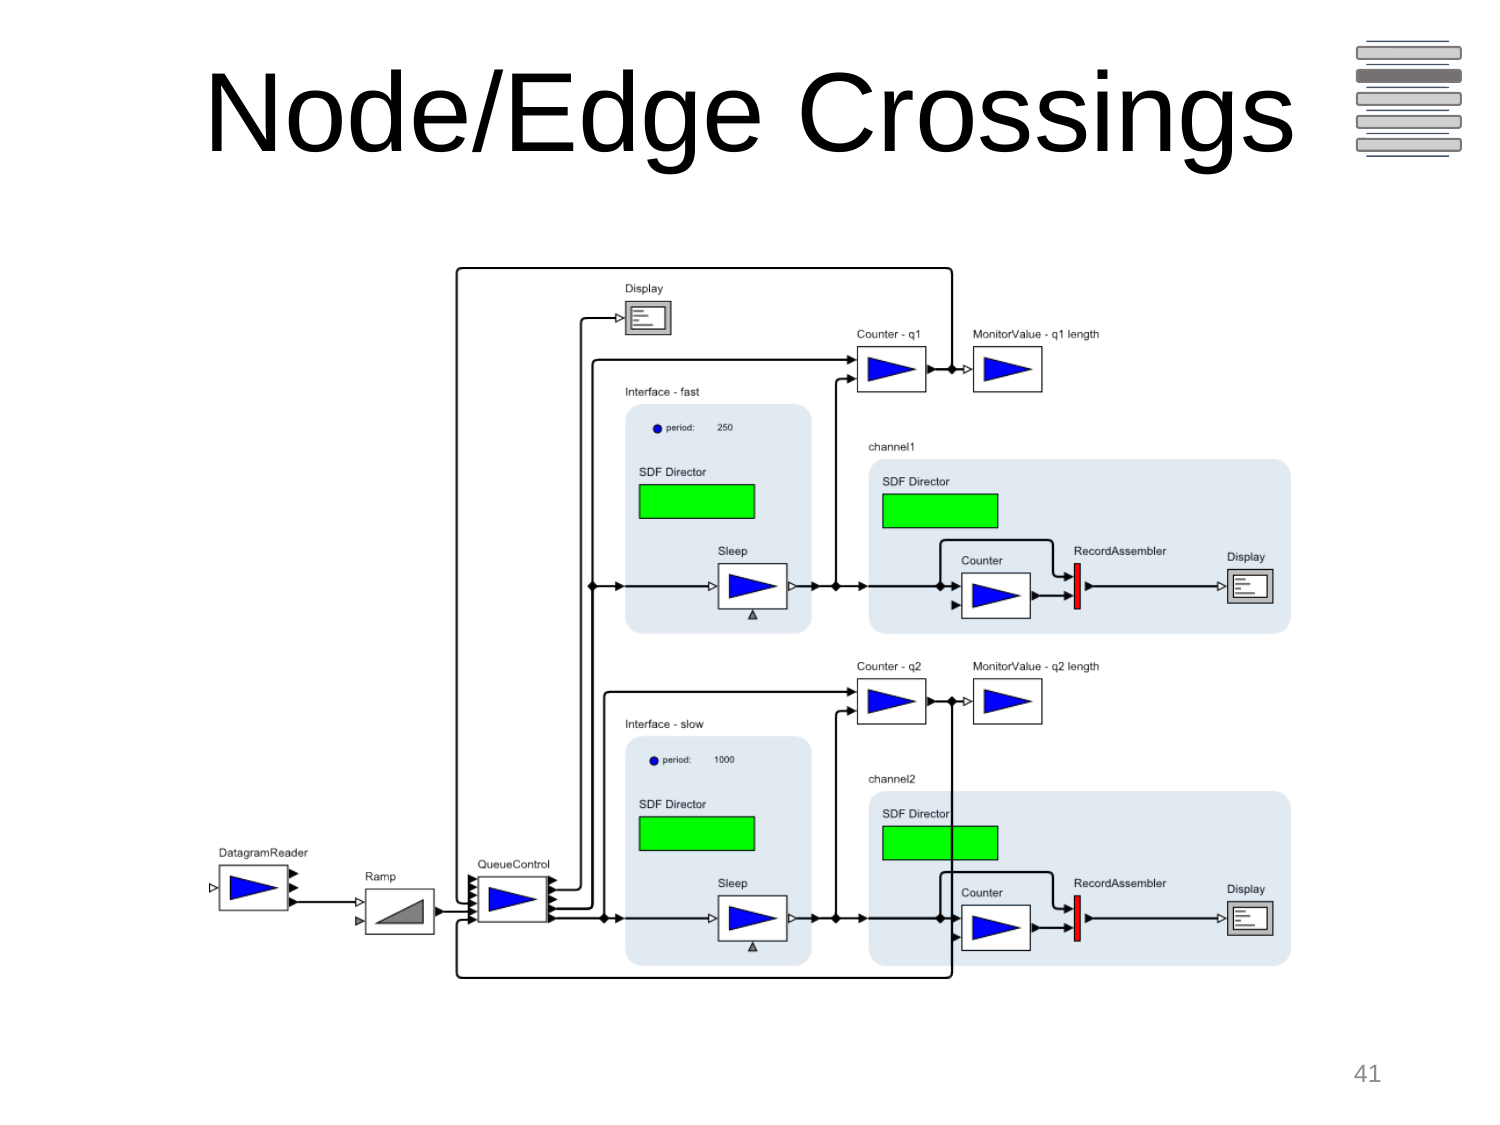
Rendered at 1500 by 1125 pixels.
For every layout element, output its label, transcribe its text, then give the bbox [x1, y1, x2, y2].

title Node/Edge Crossings [103, 37, 1397, 193]
slide_number 40 [1059, 1042, 1397, 1103]
picture [209, 267, 1291, 979]
